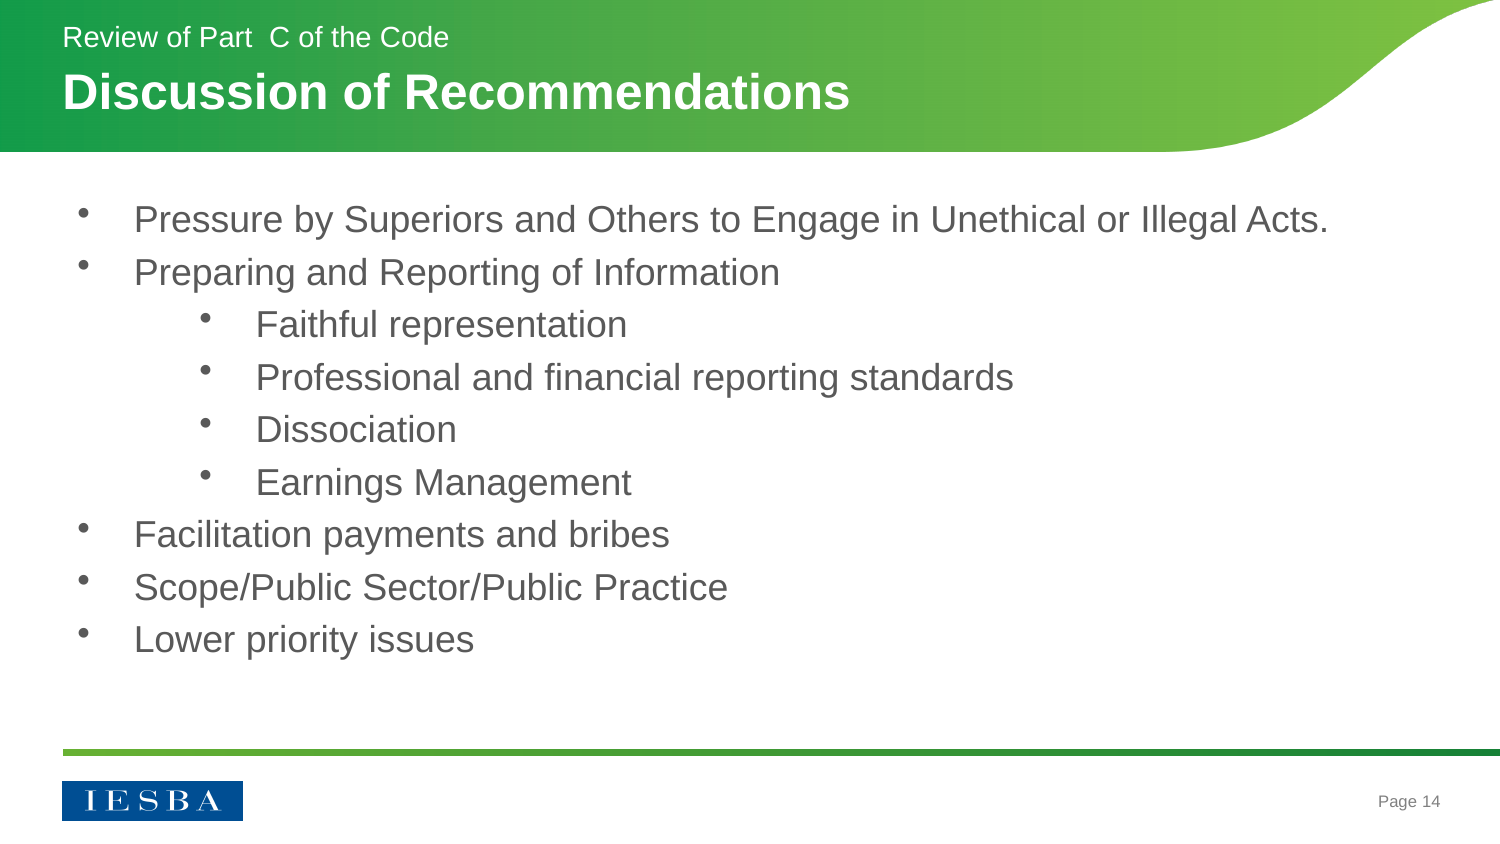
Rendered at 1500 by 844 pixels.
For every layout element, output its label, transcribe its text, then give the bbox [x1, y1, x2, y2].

subtitle Review of Part C of the Code [62, 18, 500, 47]
picture [0, 0, 1497, 152]
list Pressure by Superiors and Others to Engage in Unethical or Illegal Acts. Preparing and Reporting of Information Faithful representation Professional and financial reporting standards Dissociation Earnings Management Facilitation payments and bribes Scope/Public Sector/Public Practice Lower priority issues [62, 187, 1450, 694]
picture [62, 781, 243, 821]
title Discussion of Recommendations [62, 56, 1300, 122]
